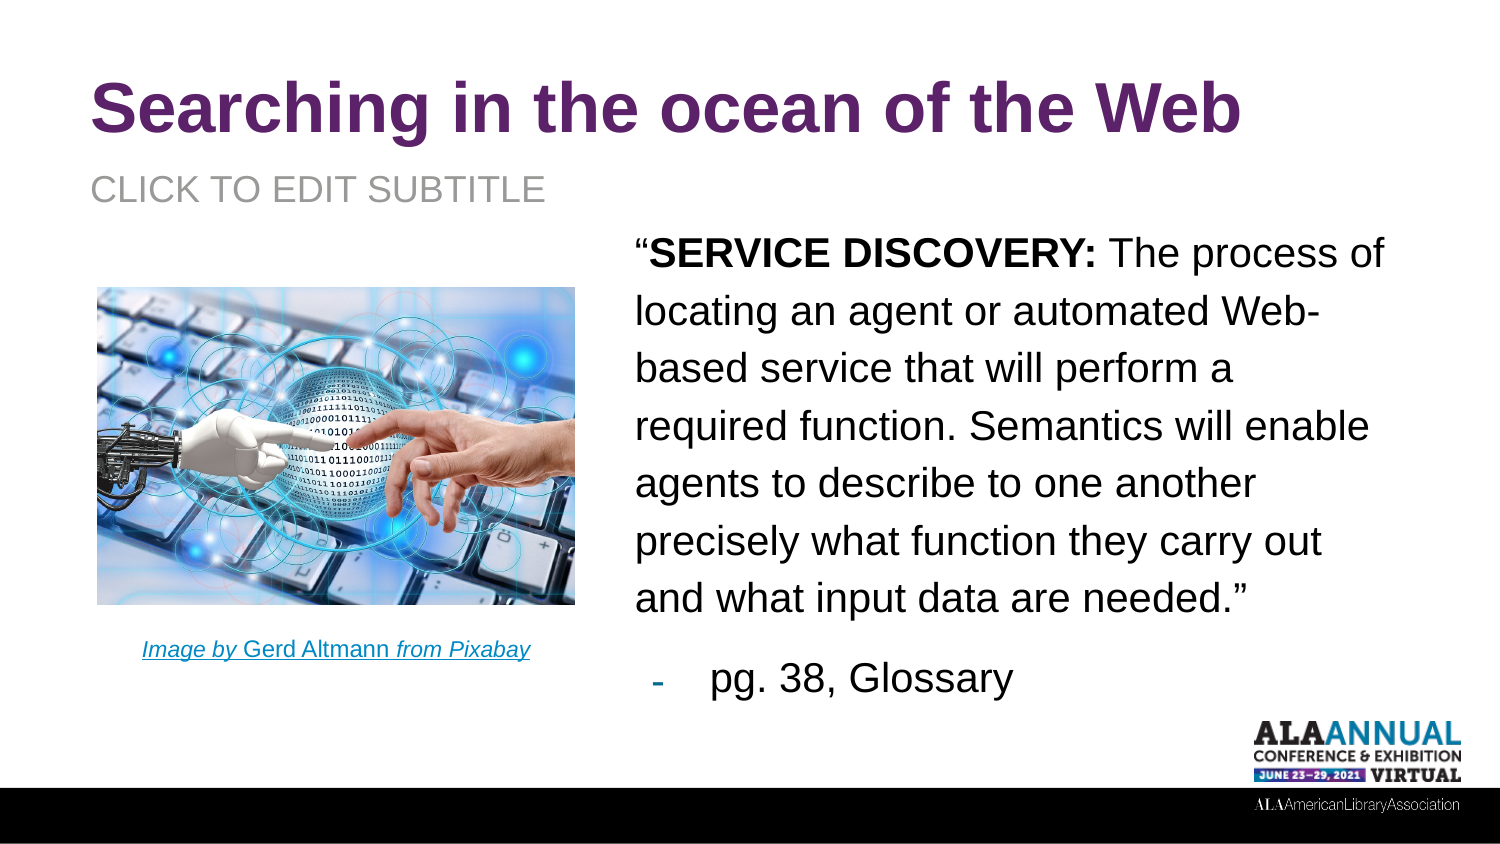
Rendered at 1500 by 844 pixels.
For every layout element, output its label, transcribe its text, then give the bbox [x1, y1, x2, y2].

text_box Image by Gerd Altmann from Pixabay [97, 618, 575, 677]
picture [97, 286, 575, 606]
picture [1383, 724, 1390, 736]
picture [1357, 724, 1364, 735]
picture [1254, 721, 1461, 782]
list “SERVICE DISCOVERY: The process of locating an agent or automated Web-based service that will perform a required function. Semantics will enable agents to describe to one another precisely what function they carry out and what input data are needed.” pg. 38, Glossary [619, 210, 1404, 724]
picture [1451, 721, 1461, 741]
picture [1405, 721, 1415, 741]
picture [1254, 798, 1459, 813]
title Searching in the ocean of the Web [75, 33, 1425, 175]
